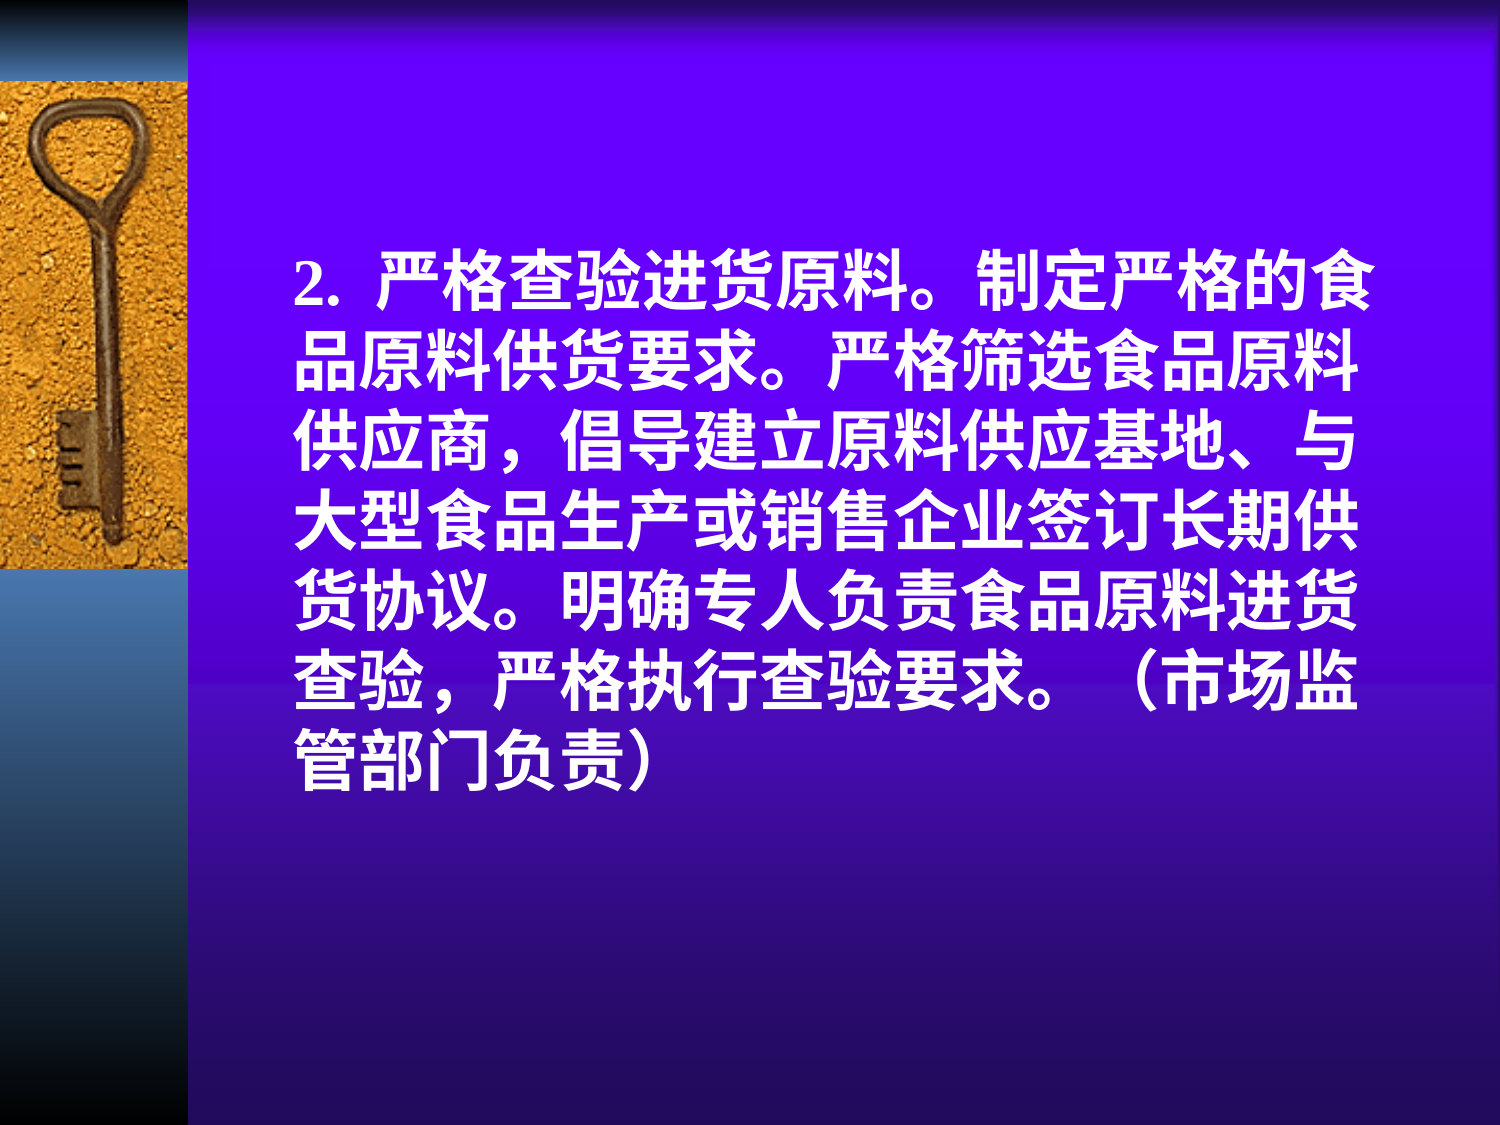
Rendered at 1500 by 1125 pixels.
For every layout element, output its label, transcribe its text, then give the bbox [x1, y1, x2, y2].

picture [0, 0, 1500, 1125]
text_box 2. 严格查验进货原料。制定严格的食品原料供货要求。严格筛选食品原料供应商，倡导建立原料供应基地、与大型食品生产或销售企业签订长期供货协议。明确专人负责食品原料进货查验，严格执行查验要求。（市场监管部门负责） [277, 231, 1424, 887]
